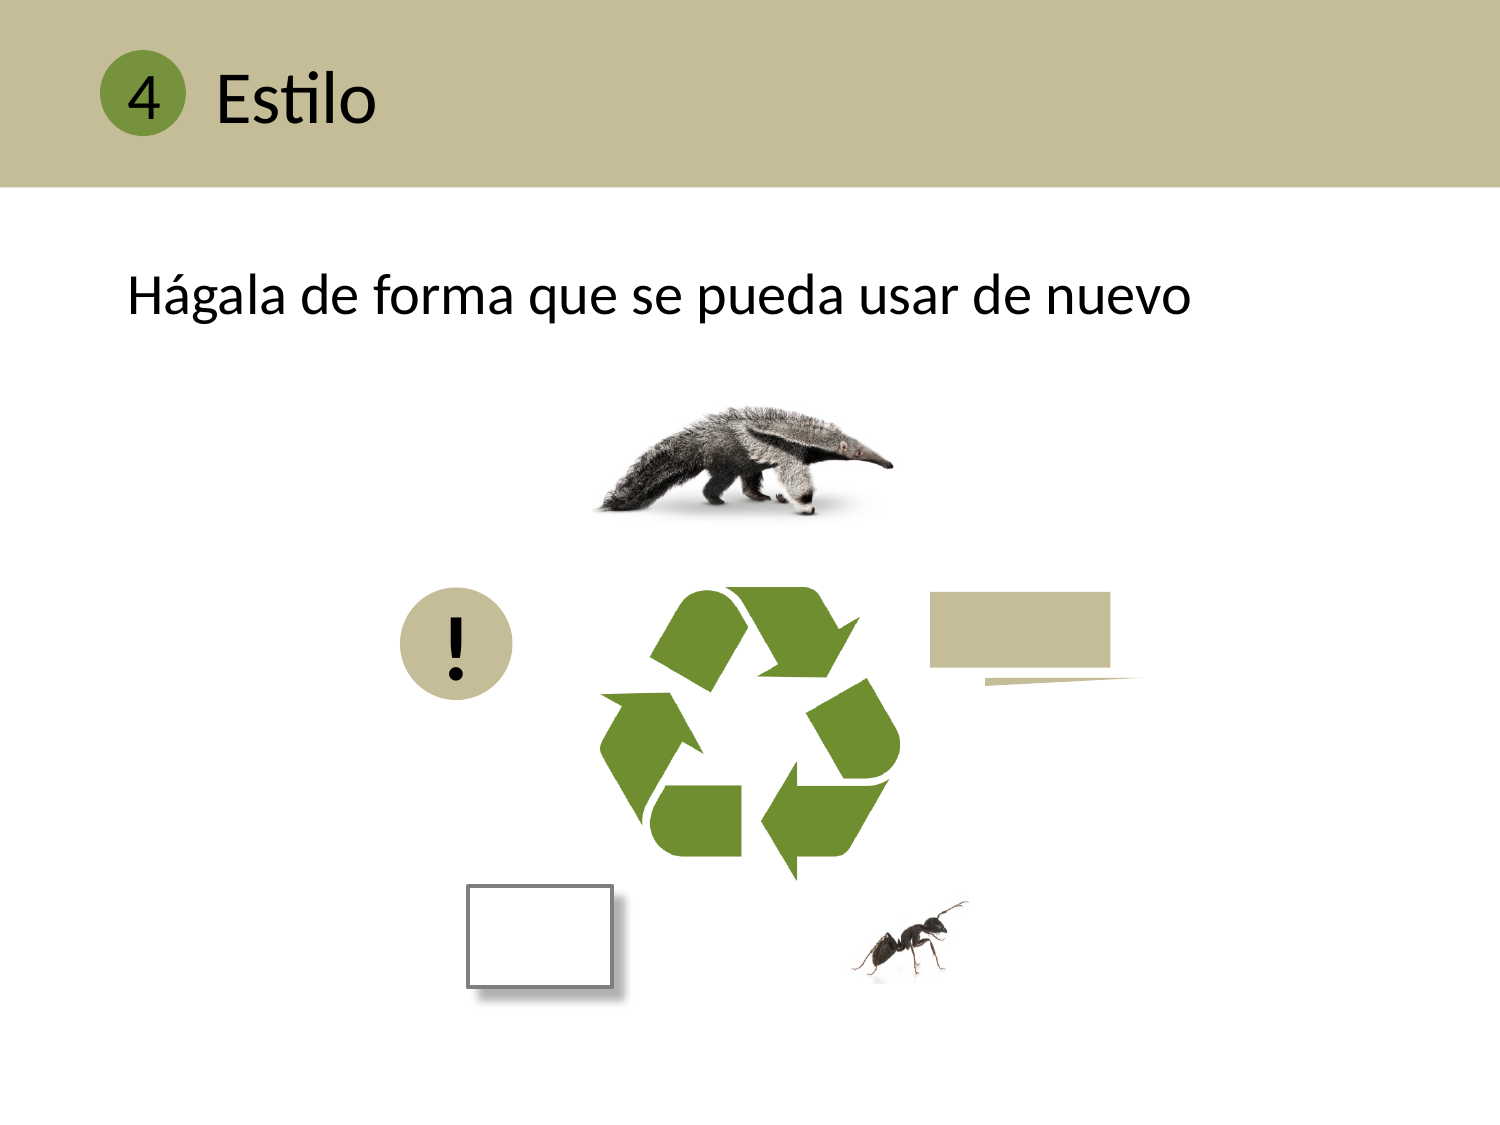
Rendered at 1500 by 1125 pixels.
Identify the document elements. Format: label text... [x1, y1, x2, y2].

text_box ! [399, 587, 513, 700]
text_box Hágala de forma que se pueda usar de nuevo [112, 248, 1438, 335]
text_box [468, 885, 613, 988]
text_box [929, 591, 1111, 697]
picture [599, 587, 901, 881]
picture [844, 895, 981, 984]
picture [591, 399, 901, 526]
text_box Estilo [200, 40, 1150, 147]
text_box 4 [99, 50, 186, 137]
text_box [0, 0, 1500, 188]
